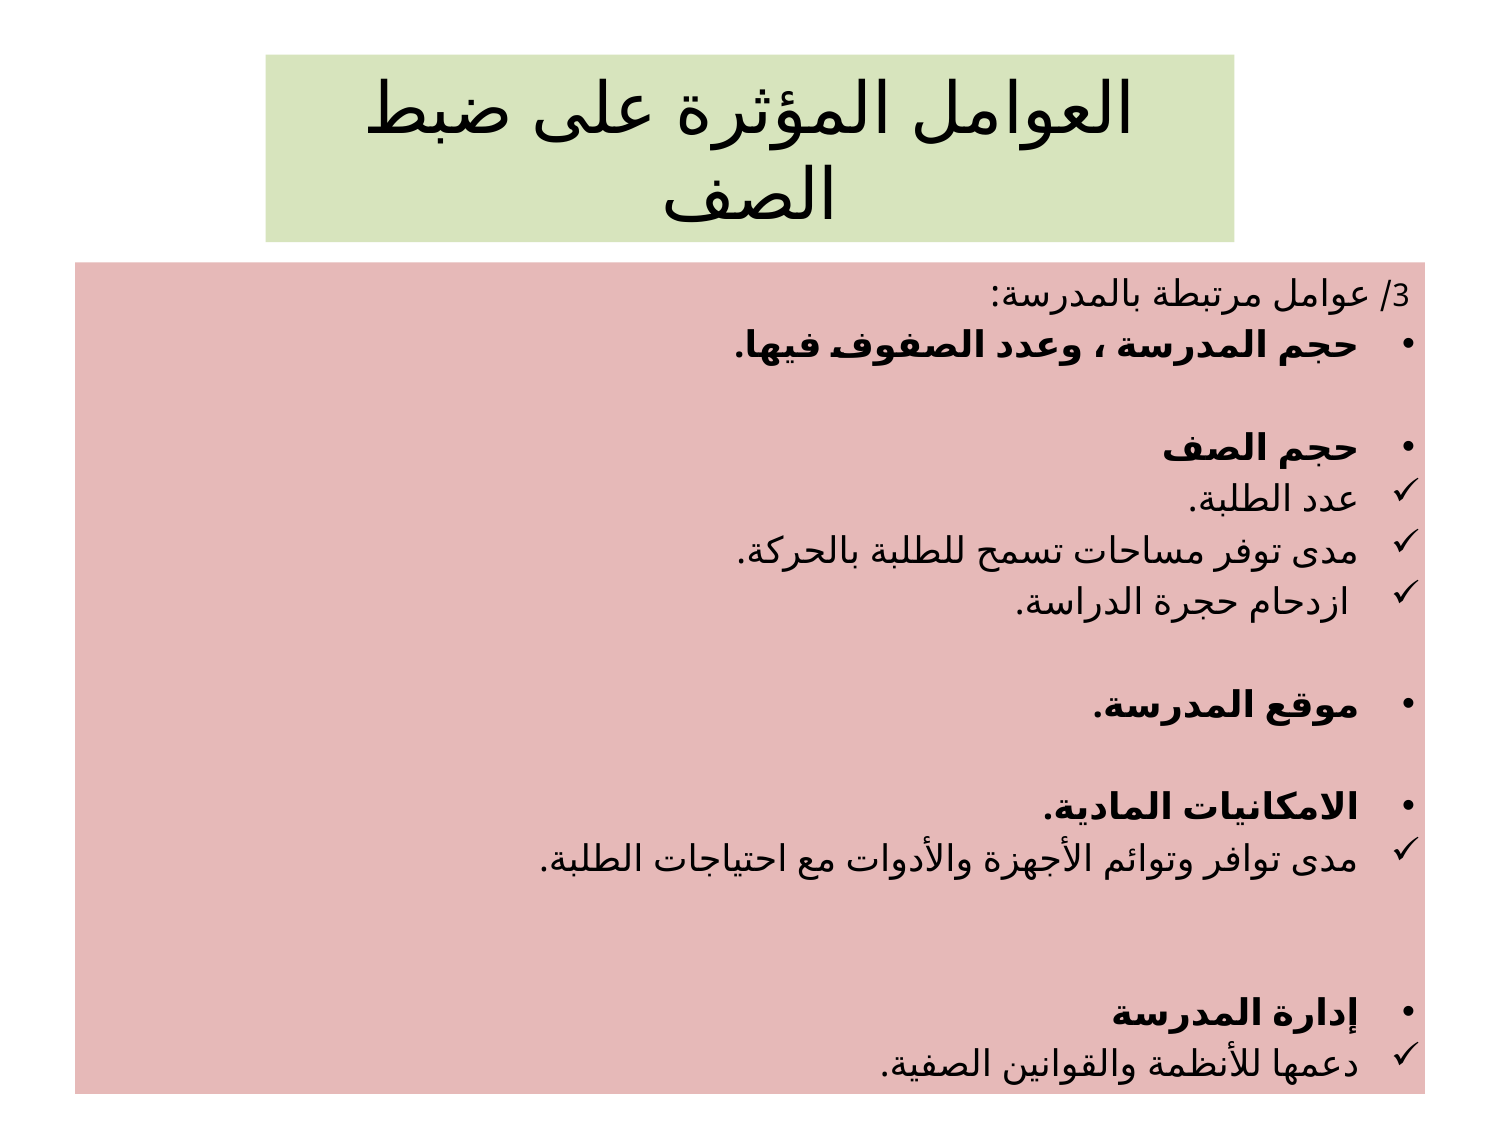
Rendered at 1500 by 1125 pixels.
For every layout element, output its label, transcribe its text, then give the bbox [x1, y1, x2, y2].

title العوامل المؤثرة على ضبط الصف [265, 54, 1235, 243]
list 3/ عوامل مرتبطة بالمدرسة: حجم المدرسة ، وعدد الصفوف فيها. حجم الصف عدد الطلبة. مدى توفر مساحات تسمح للطلبة بالحركة. ازدحام حجرة الدراسة. موقع المدرسة. الامكانيات المادية. مدى توافر وتوائم الأجهزة والأدوات مع احتياجات الطلبة. إدارة المدرسة دعمها للأنظمة والقوانين الصفية. [75, 262, 1425, 1094]
